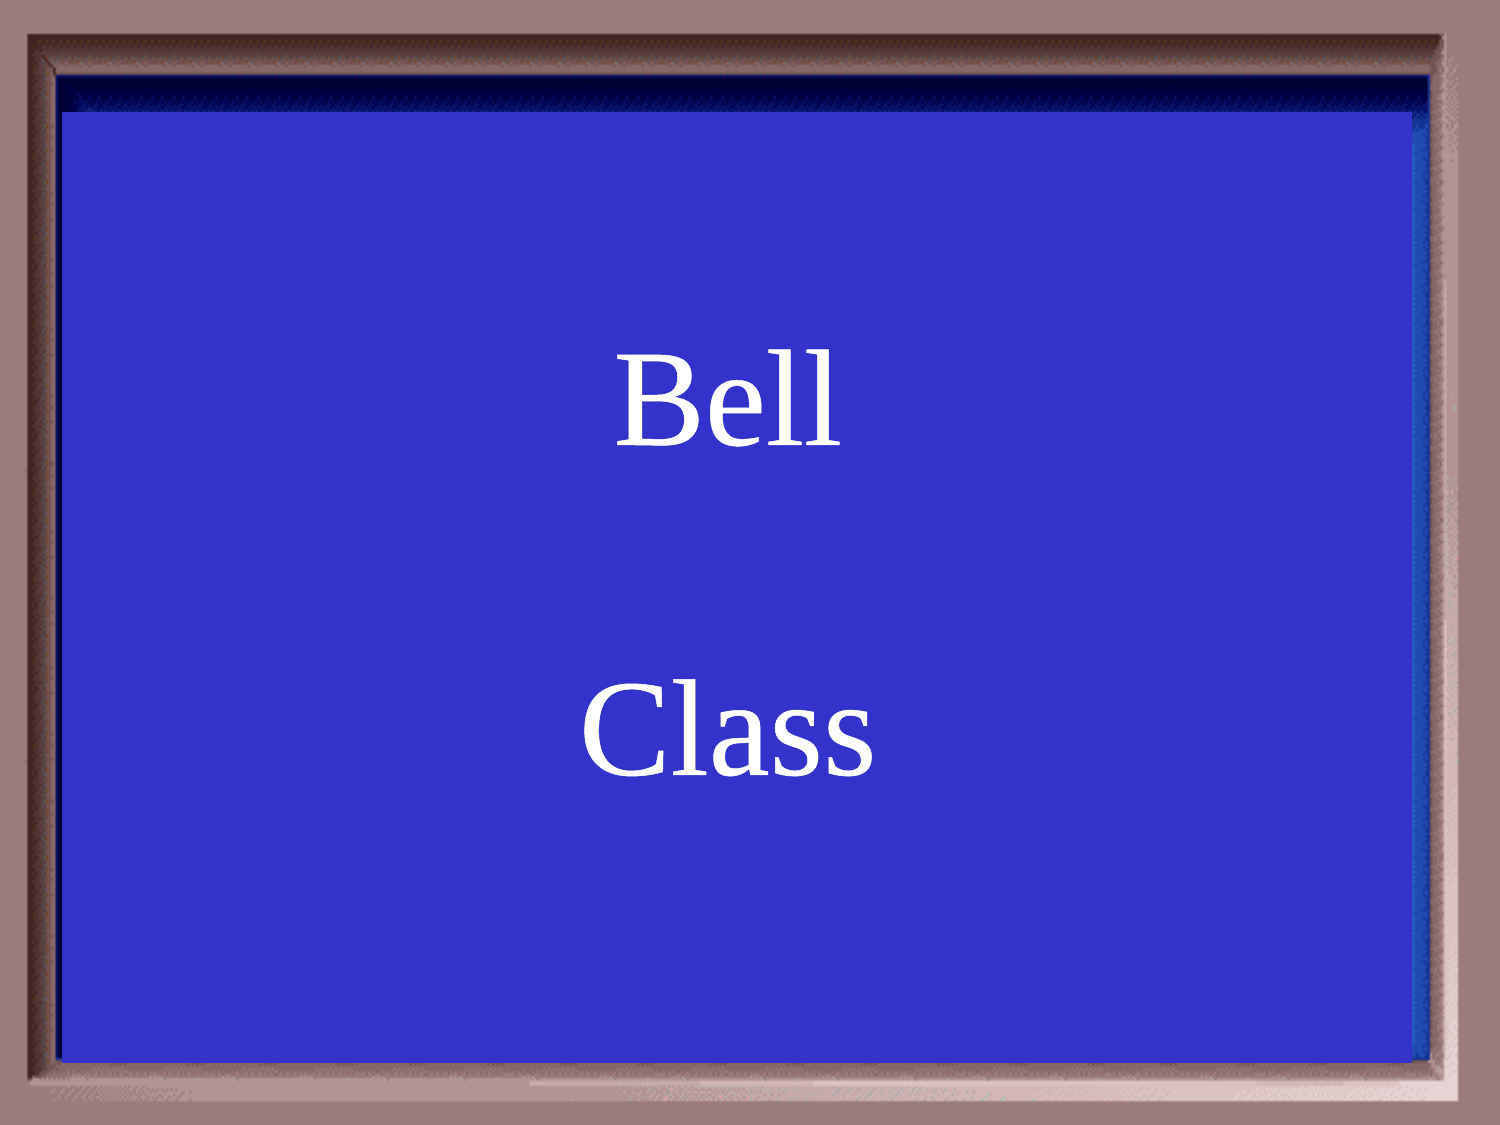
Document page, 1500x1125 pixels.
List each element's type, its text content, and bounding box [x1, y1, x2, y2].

text_box [62, 112, 1413, 1063]
picture [0, 0, 1500, 1125]
text_box Bell Class [563, 299, 893, 810]
